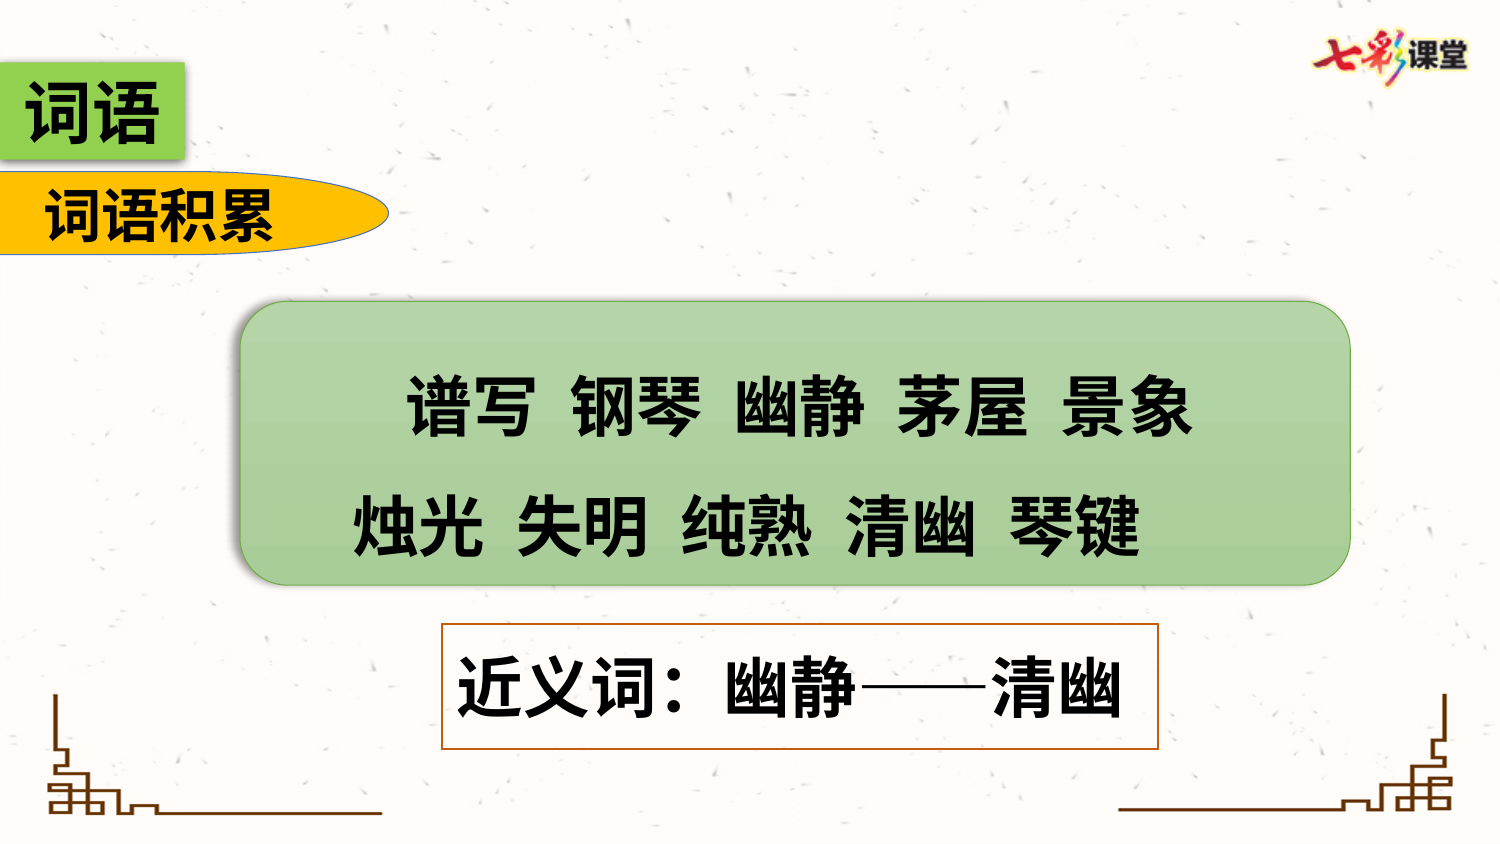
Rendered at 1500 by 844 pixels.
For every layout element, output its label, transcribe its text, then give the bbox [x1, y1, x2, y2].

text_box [0, 171, 389, 255]
text_box [239, 300, 1351, 586]
text_box 词语 [0, 62, 185, 160]
picture [0, 0, 1500, 844]
text_box 近义词：幽静——清幽 [441, 623, 1159, 750]
text_box 谱写 钢琴 幽静 茅屋 景象 烛光 失明 纯熟 清幽 琴键 [283, 317, 1318, 573]
